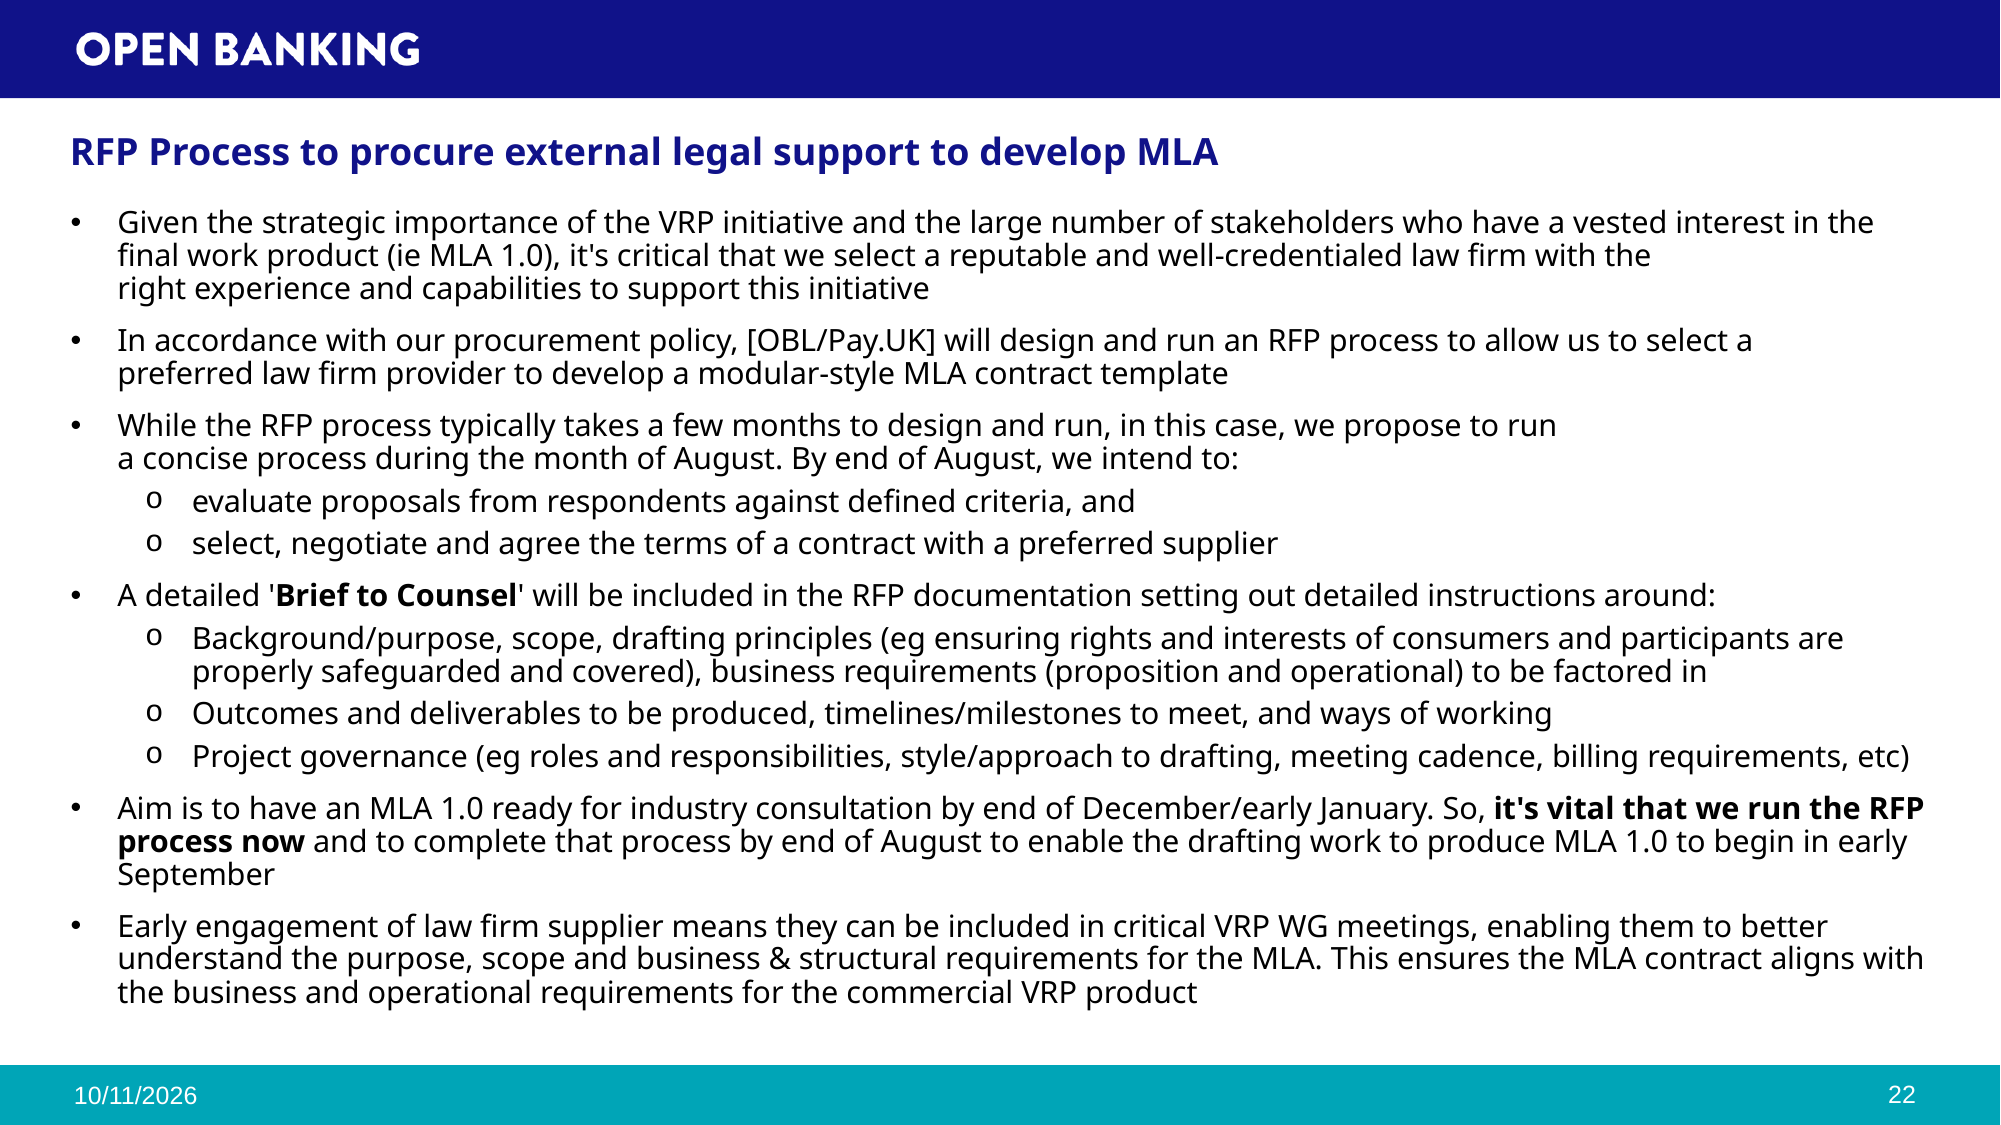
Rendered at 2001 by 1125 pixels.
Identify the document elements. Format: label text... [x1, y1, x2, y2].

slide_number 22 [1412, 1064, 1932, 1124]
picture [43, 0, 452, 99]
list Given the strategic importance of the VRP initiative and the large number of stakeholders who have a vested interest in the final work product (ie MLA 1.0), it's critical that we select a reputable and well-credentialed law firm with the right experience and capabilities to support this initiative In accordance with our procurement policy, [OBL/Pay.UK] will design and run an RFP process to allow us to select a preferred law firm provider to develop a modular-style MLA contract template While the RFP process typically takes a few months to design and run, in this case, we propose to run a concise process during the month of August. By end of August, we intend to: evaluate proposals from respondents against defined criteria, and select, negotiate and agree the terms of a contract with a preferred supplier A detailed 'Brief to Counsel' will be included in the RFP documentation setting out detailed instructions around: Background/purpose, scope, drafting principles (eg ensuring rights and interests of consumers and participants are properly safeguarded and covered), business requirements (proposition and operational) to be factored in Outcomes and deliverables to be produced, timelines/milestones to meet, and ways of working Project governance (eg roles and responsibilities, style/approach to drafting, meeting cadence, billing requirements, etc) Aim is to have an MLA 1.0 ready for industry consultation by end of December/early January. So, it's vital that we run the RFP process now and to complete that process by end of August to enable the drafting work to produce MLA 1.0 to begin in early September Early engagement of law firm supplier means they can be included in critical VRP WG meetings, enabling them to better understand the purpose, scope and business & structural requirements for the MLA. This ensures the MLA contract aligns with the business and operational requirements for the commercial VRP product [55, 199, 1956, 1018]
title RFP Process to procure external legal support to develop MLA [54, 125, 1629, 207]
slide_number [59, 1065, 509, 1125]
footer [662, 1064, 1338, 1124]
